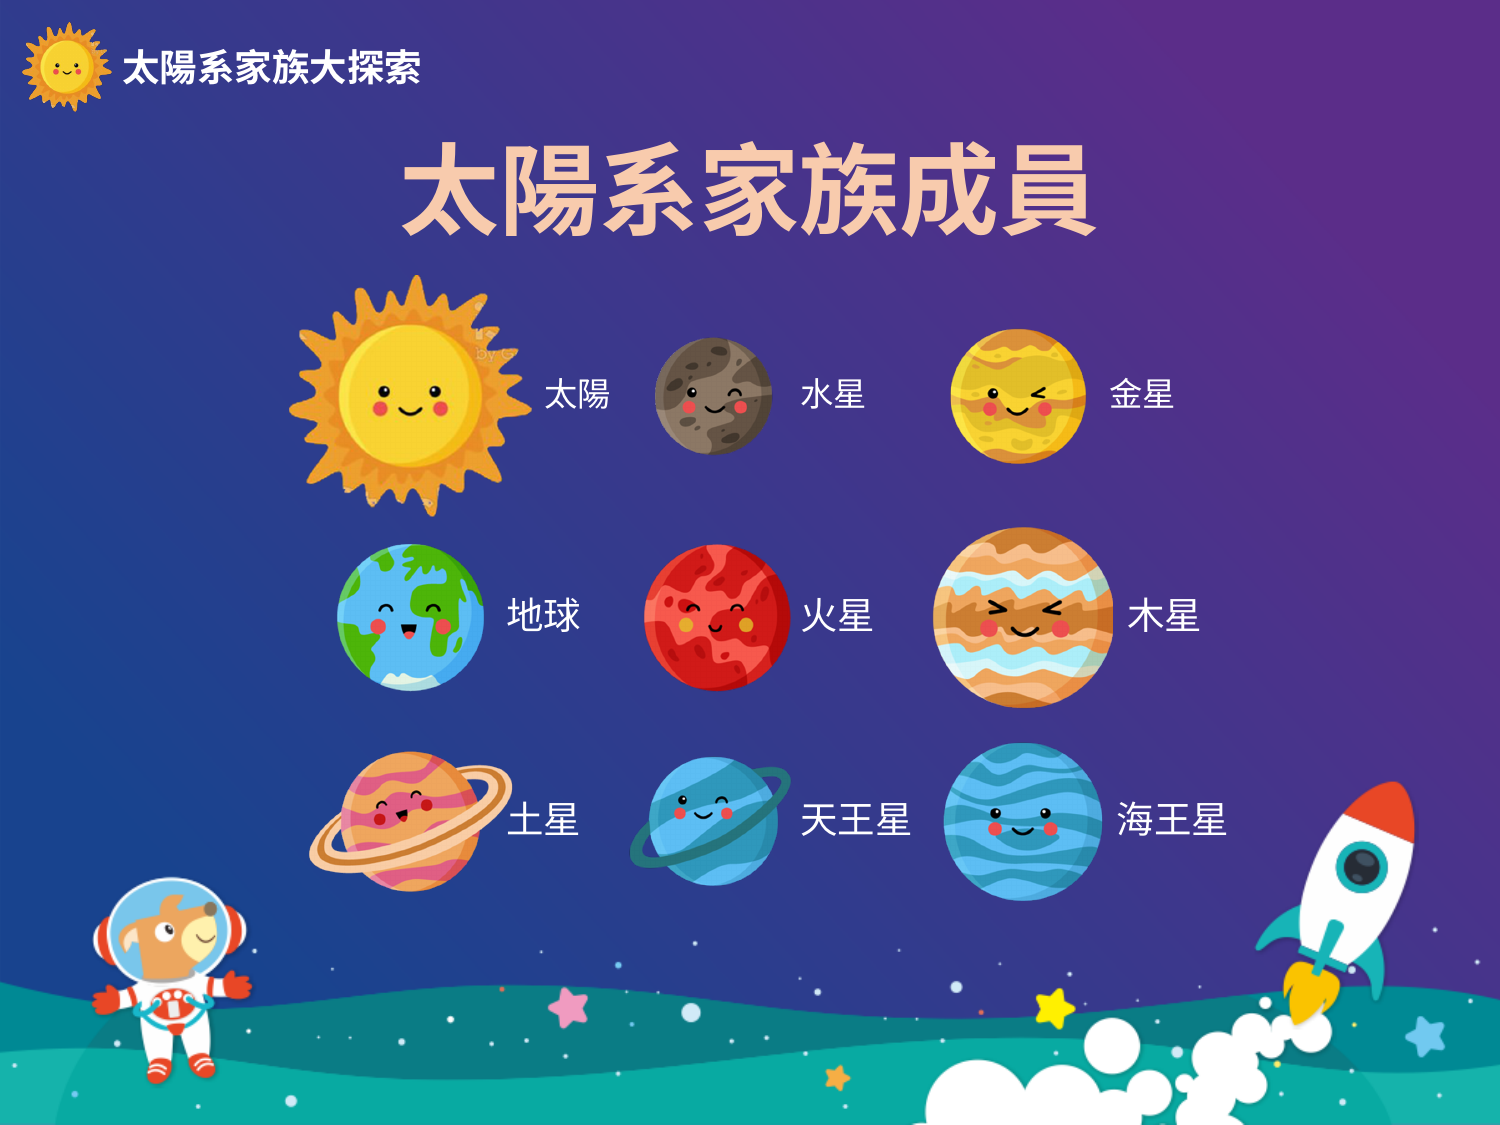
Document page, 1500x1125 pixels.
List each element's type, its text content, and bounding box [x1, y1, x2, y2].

picture [0, 0, 1500, 1125]
text_box 海王星 [1113, 788, 1257, 849]
text_box 金星 [1113, 366, 1203, 421]
title 太陽系家族成員 [103, 86, 1397, 305]
text_box 木星 [1113, 584, 1220, 645]
